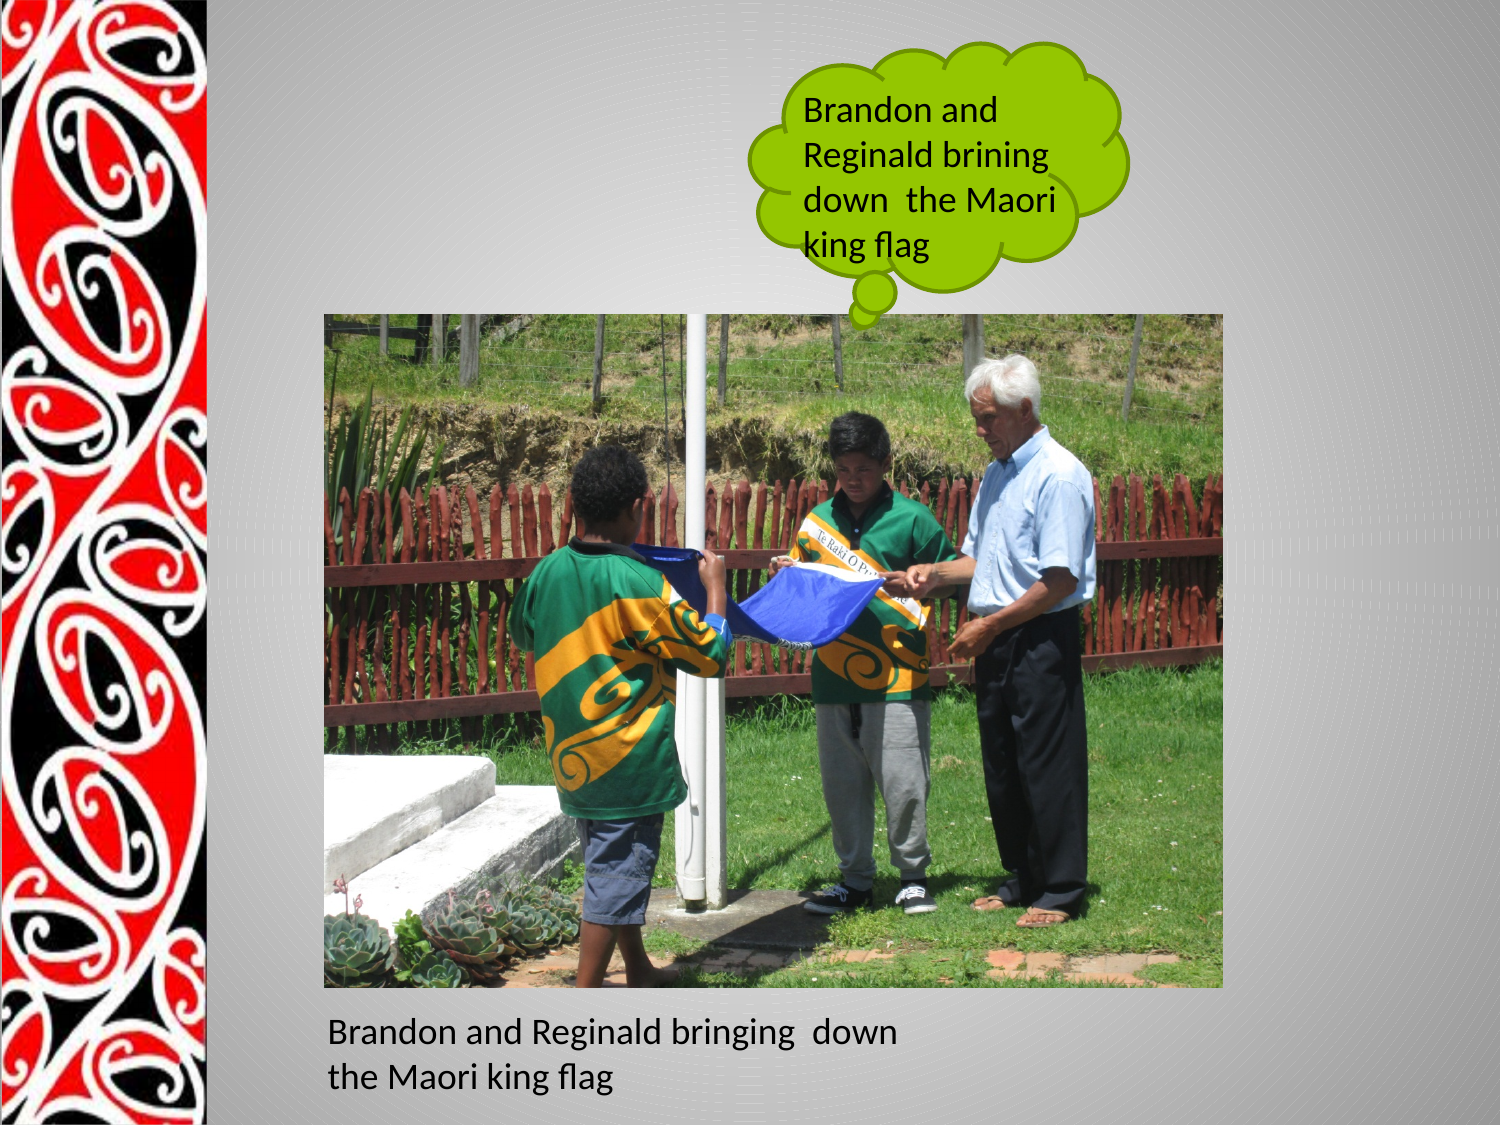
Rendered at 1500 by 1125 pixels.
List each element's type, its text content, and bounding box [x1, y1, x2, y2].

text_box Brandon and Reginald bringing down the Maori king flag [312, 999, 916, 1105]
text_box Brandon and Reginald brining down the Maori king flag [788, 78, 1090, 273]
text_box [895, 273, 992, 294]
text_box [830, 273, 898, 312]
text_box [800, 41, 1131, 216]
picture [0, 1, 1223, 1124]
text_box [747, 93, 788, 248]
